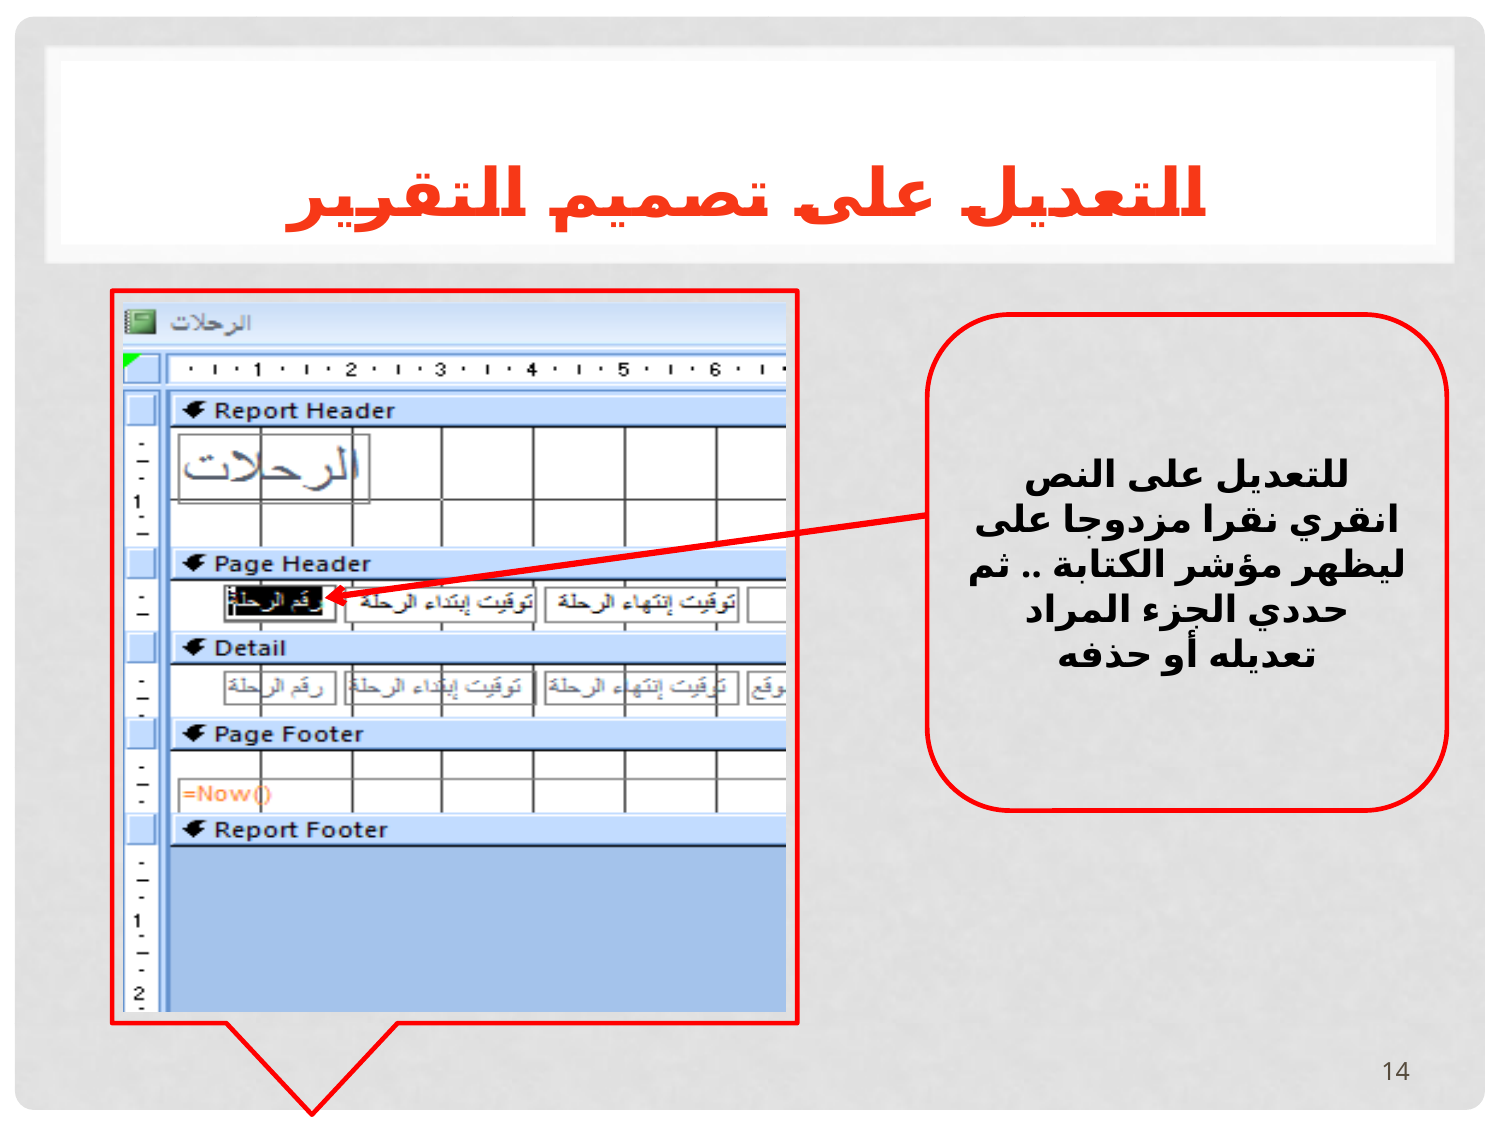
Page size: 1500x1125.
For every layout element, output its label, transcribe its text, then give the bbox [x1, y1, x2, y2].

picture [123, 302, 786, 1012]
text_box للتعديل على النص انقري نقرا مزدوجا على ليظهر مؤشر الكتابة .. ثم حددي الجزء المراد تعديله أو حذفه [925, 312, 1450, 813]
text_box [324, 514, 928, 599]
text_box [110, 288, 800, 1117]
slide_number 14 [1074, 1042, 1425, 1103]
title التعديل على تصميم التقرير [69, 66, 1425, 238]
